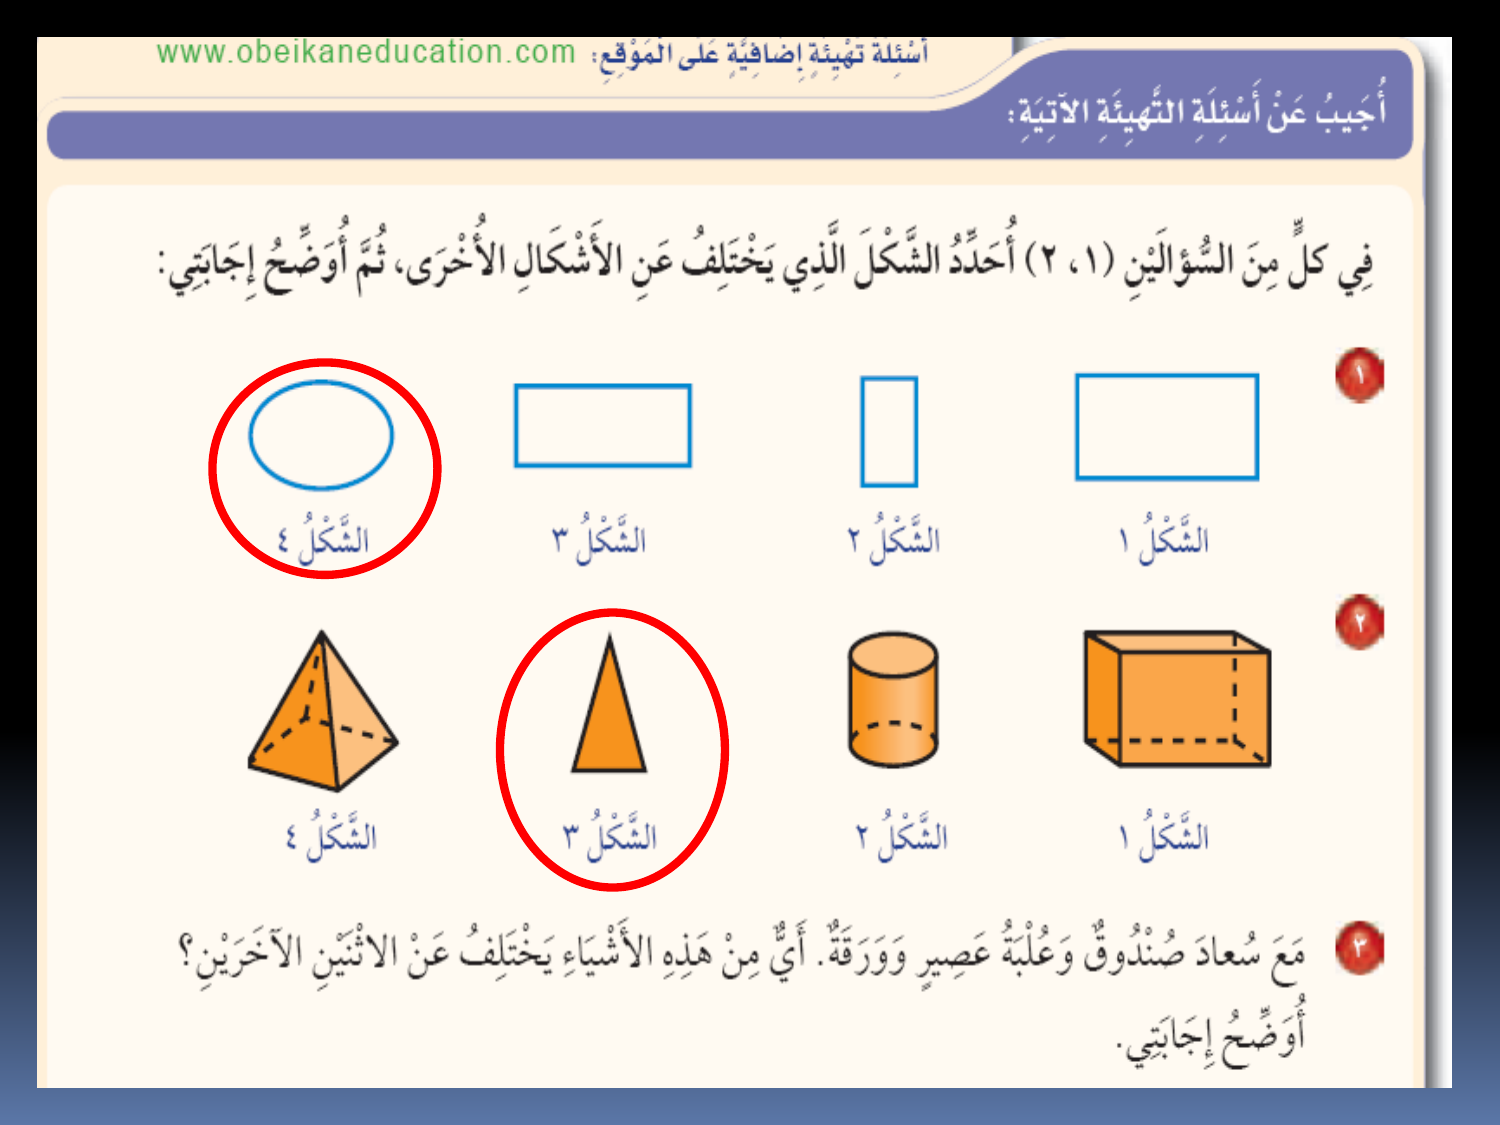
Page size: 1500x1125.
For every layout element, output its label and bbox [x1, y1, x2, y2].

picture [37, 37, 1452, 1088]
